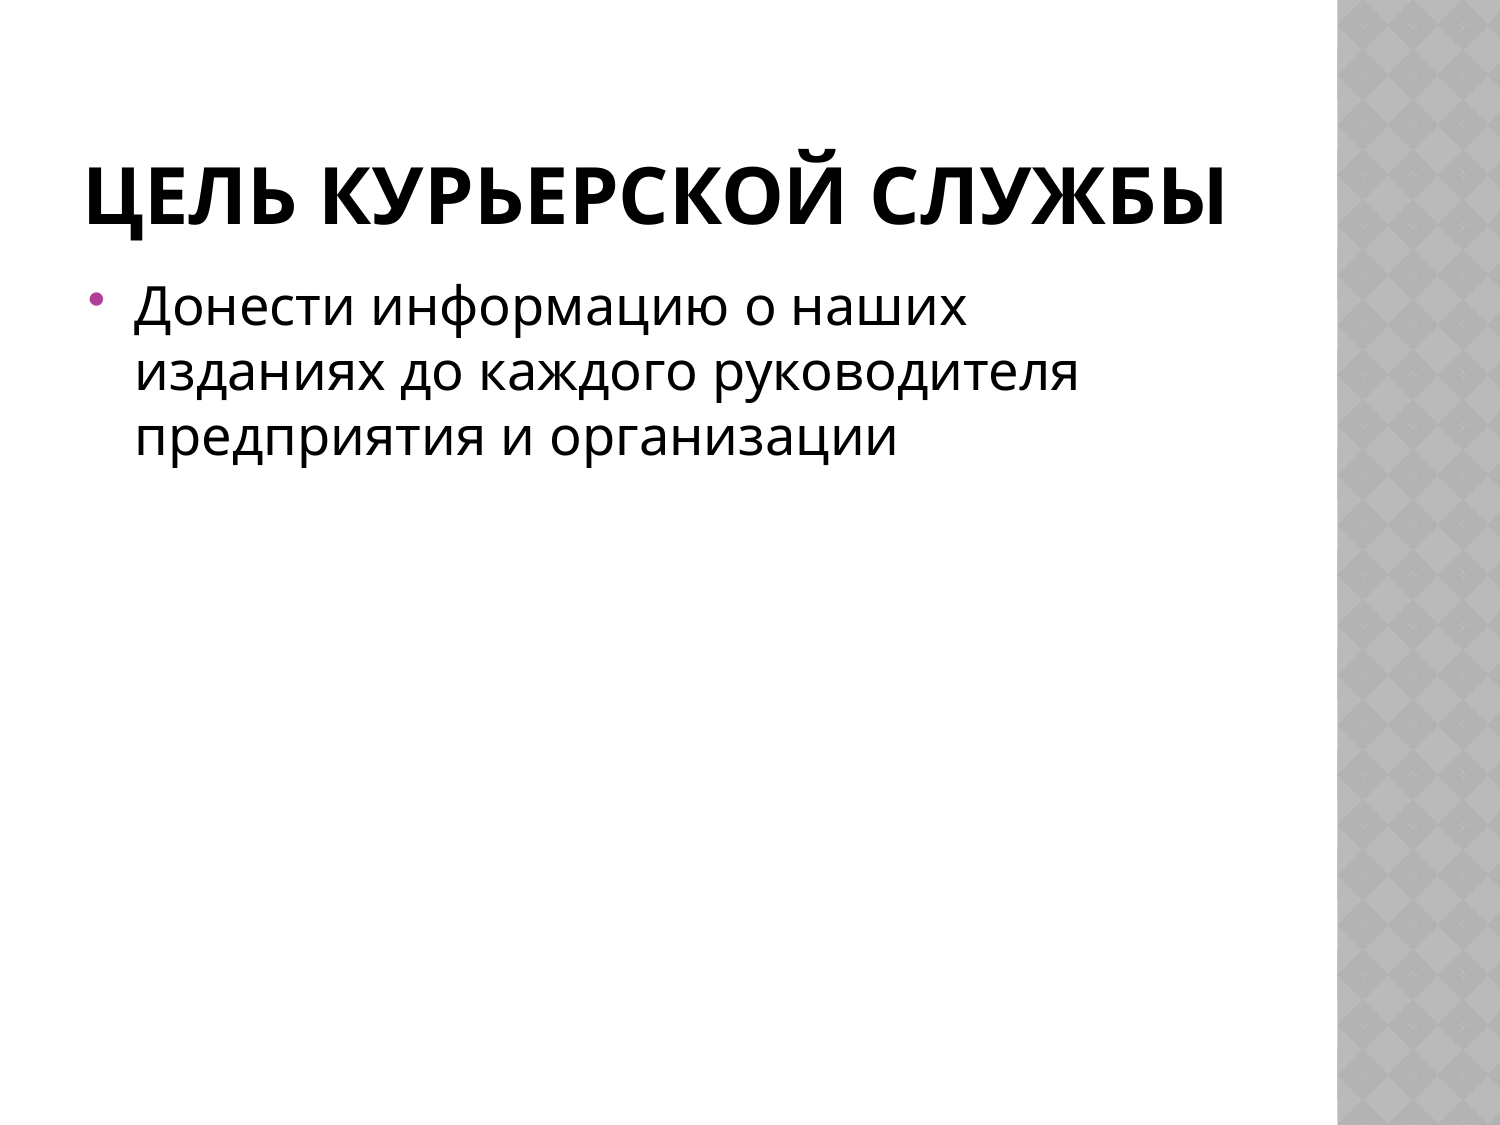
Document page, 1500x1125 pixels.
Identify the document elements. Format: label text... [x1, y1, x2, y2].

list Донести информацию о наших изданиях до каждого руководителя предприятия и организации [75, 264, 1152, 1059]
title Цель курьерской службы [75, 52, 1263, 240]
